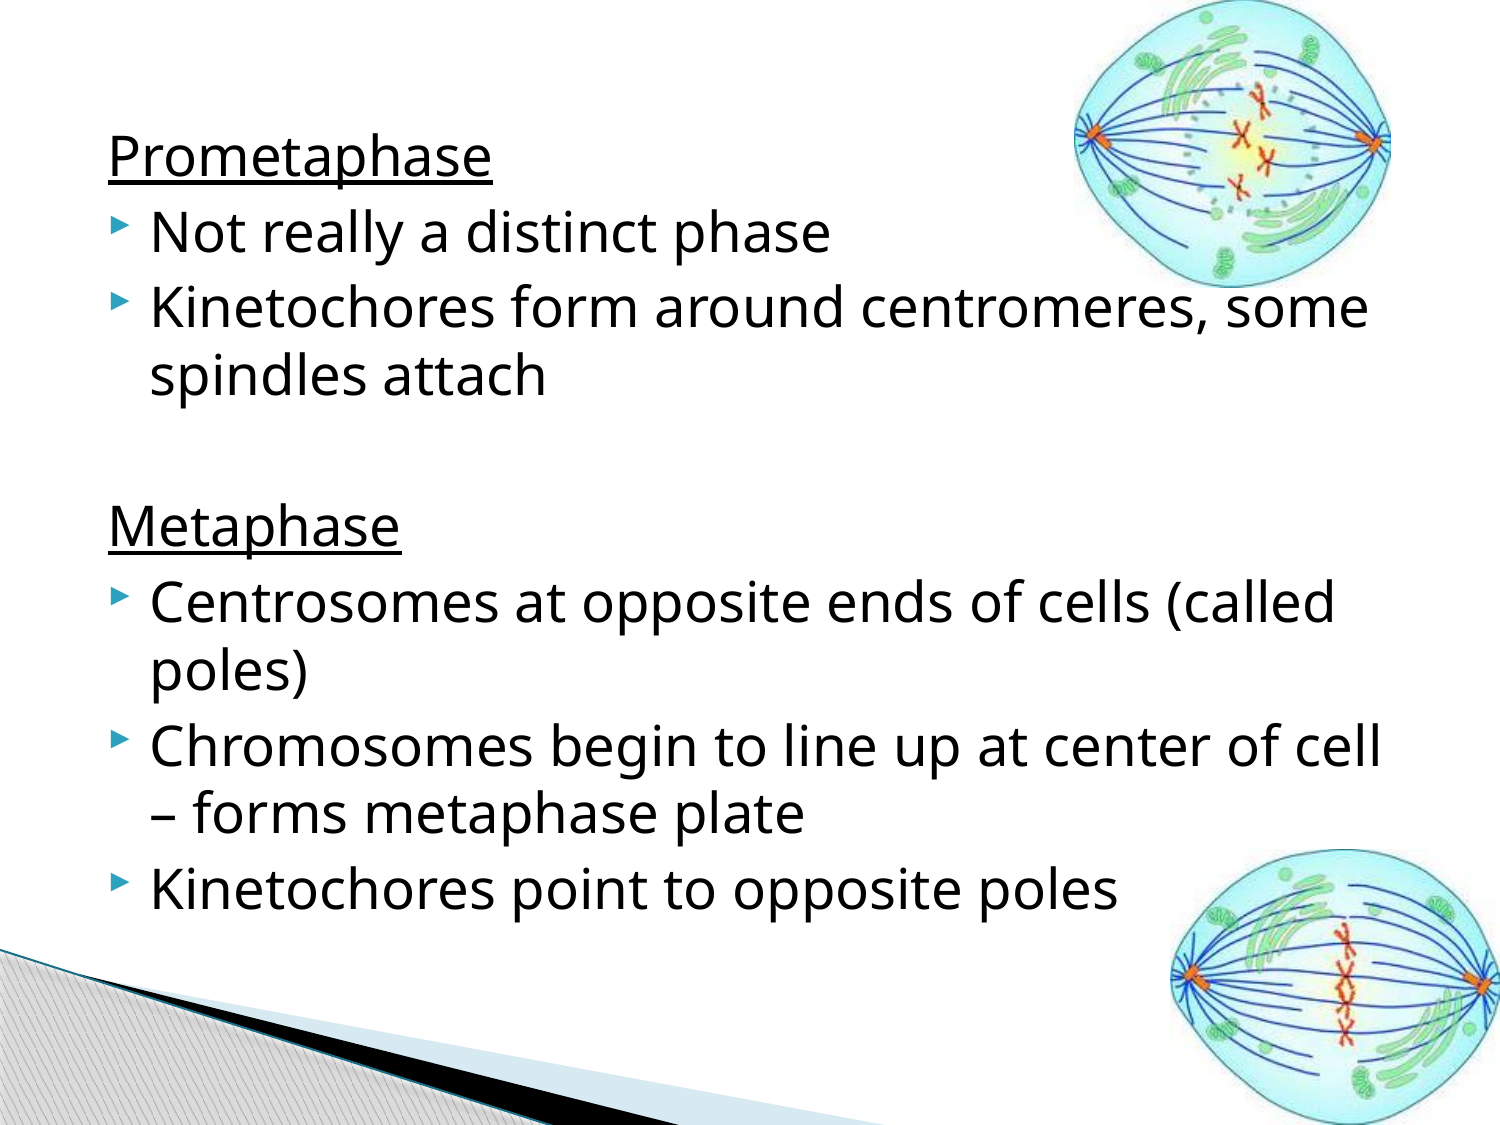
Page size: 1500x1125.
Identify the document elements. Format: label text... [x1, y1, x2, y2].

list Prometaphase Not really a distinct phase Kinetochores form around centromeres, some spindles attach Metaphase Centrosomes at opposite ends of cells (called poles) Chromosomes begin to line up at center of cell – forms metaphase plate Kinetochores point to opposite poles [75, 112, 1425, 986]
picture [1170, 849, 1500, 1125]
picture [1074, 0, 1391, 288]
